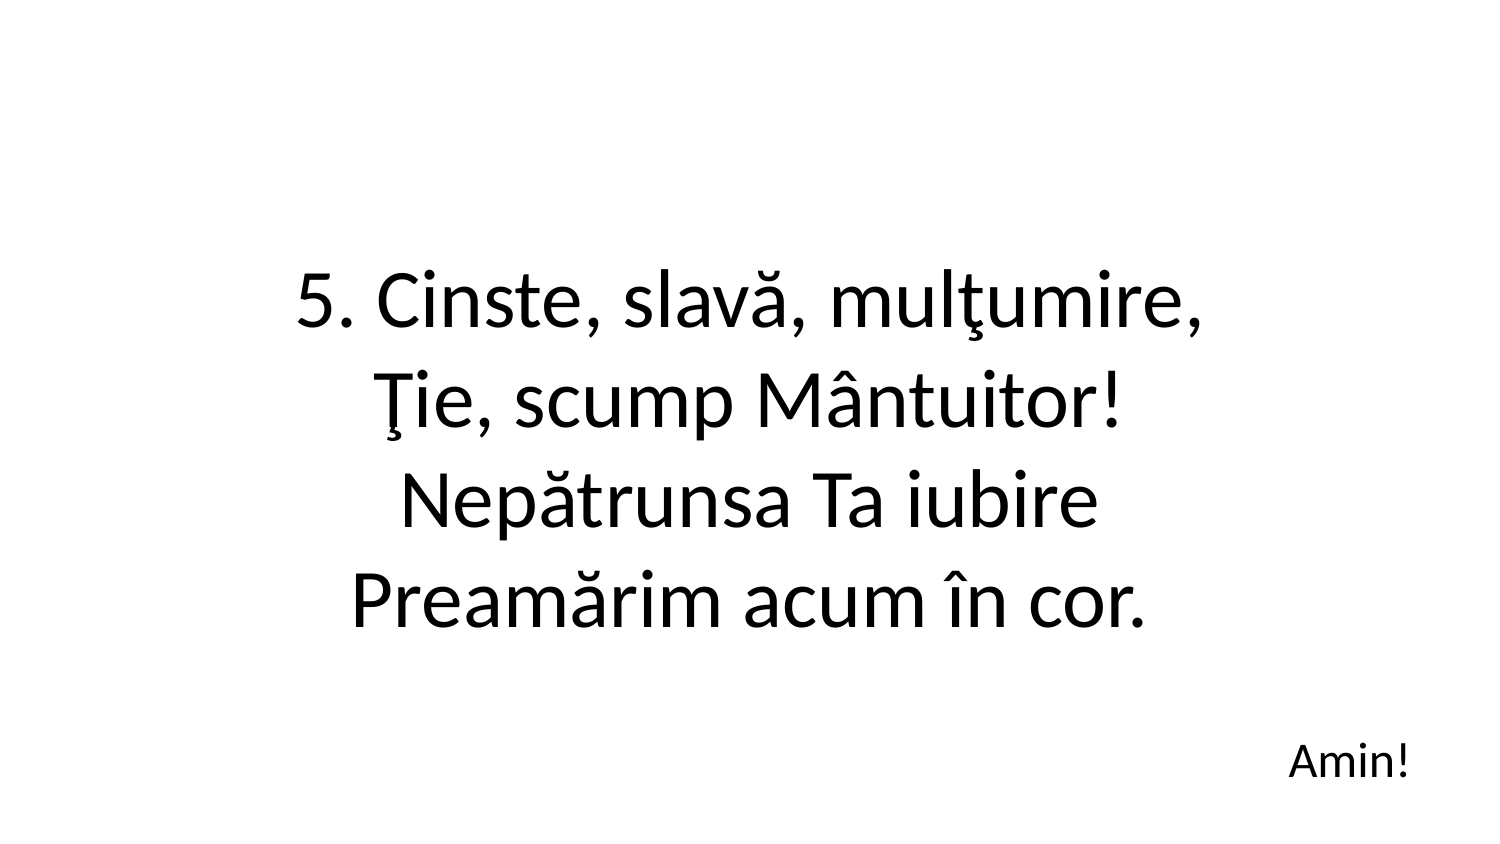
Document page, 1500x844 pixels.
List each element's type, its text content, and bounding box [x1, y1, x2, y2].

text_box 5. Cinste, slavă, mulţumire, Ţie, scump Mântuitor! Nepătrunsa Ta iubire Preamărim acum în cor. [279, 192, 1221, 652]
text_box Amin! [1273, 674, 1427, 795]
